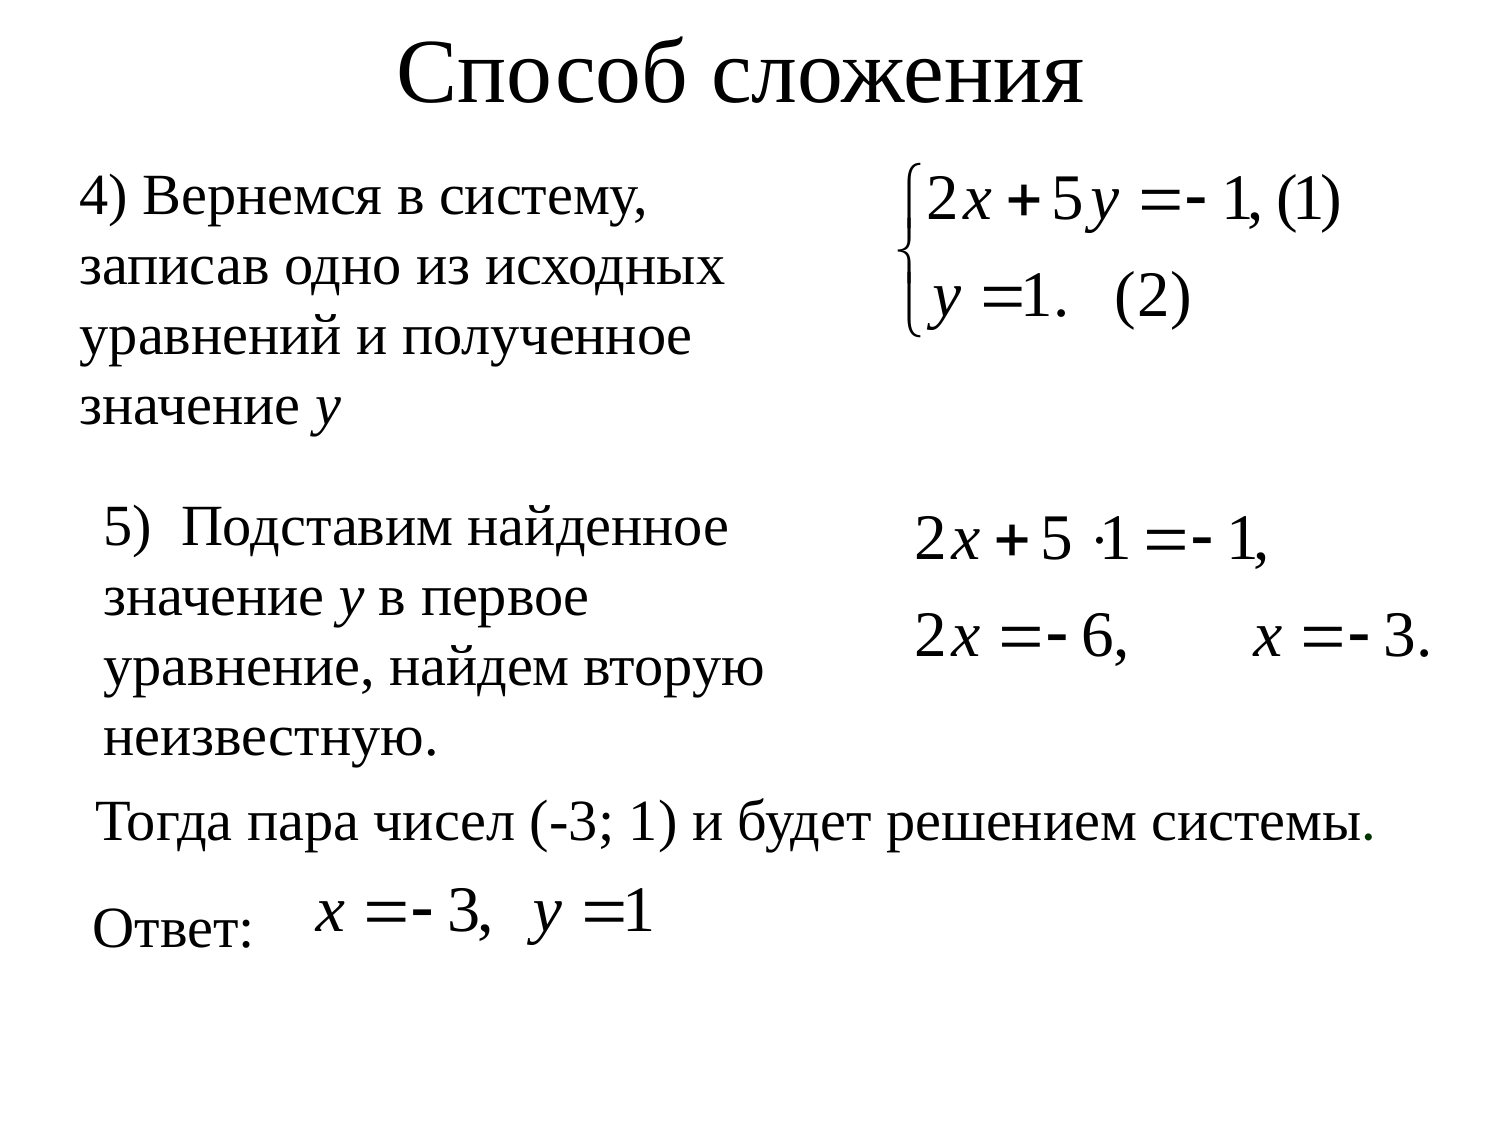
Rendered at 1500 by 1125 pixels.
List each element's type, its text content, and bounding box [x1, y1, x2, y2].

text_box Тогда пара чисел (-3; 1) и будет решением системы. [80, 774, 1392, 860]
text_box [882, 148, 1356, 350]
text_box 5) Подставим найденное значение y в первое уравнение, найдем вторую неизвестную. [88, 479, 845, 774]
text_box Ответ: [78, 881, 284, 967]
title Способ сложения [53, 1, 1429, 184]
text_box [301, 872, 663, 962]
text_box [903, 497, 1444, 687]
text_box 4) Вернемся в систему, записав одно из исходных уравнений и полученное значение y [64, 148, 821, 444]
